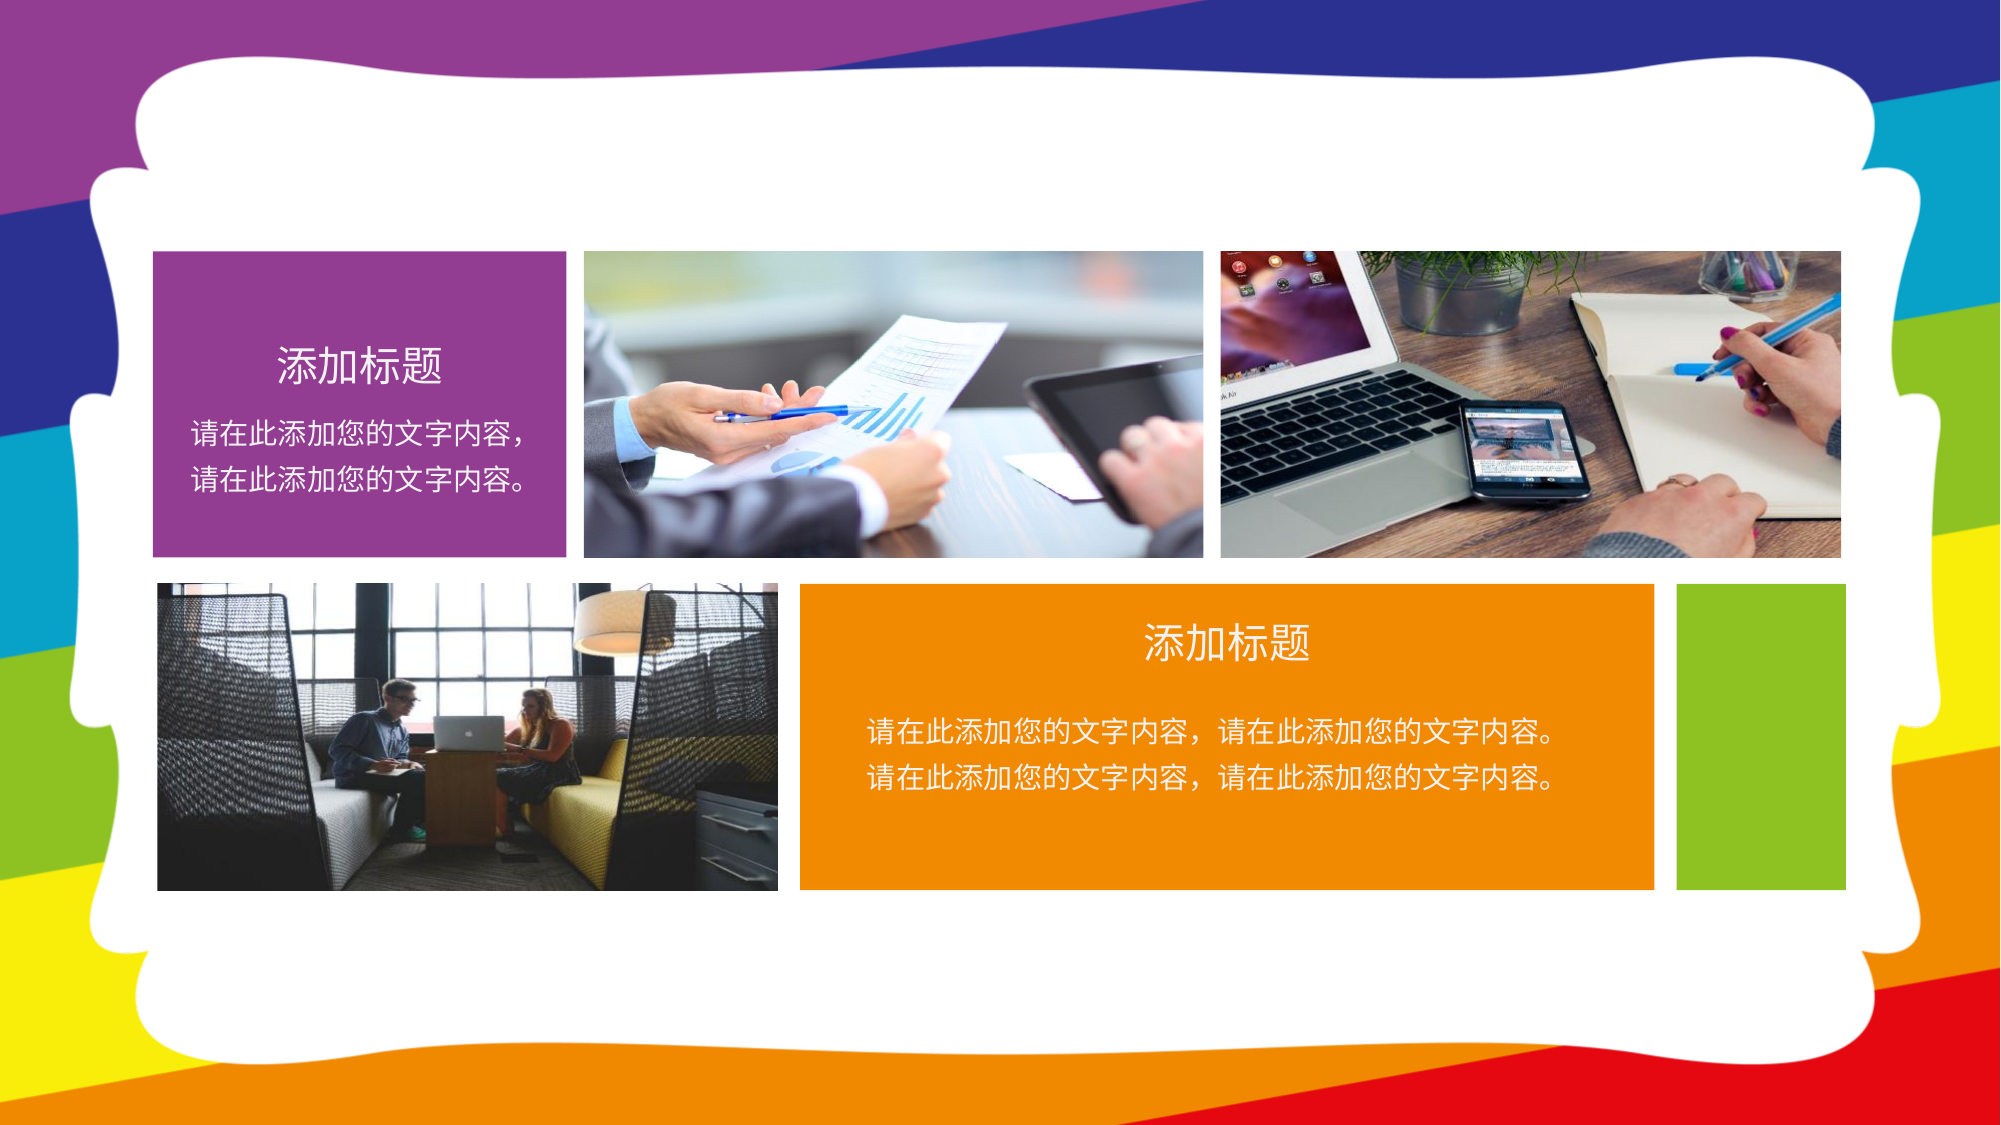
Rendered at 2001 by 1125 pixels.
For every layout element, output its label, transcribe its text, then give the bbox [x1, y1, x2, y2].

text_box 请在此添加您的文字内容，请在此添加您的文字内容。请在此添加您的文字内容，请在此添加您的文字内容。 [852, 695, 1603, 802]
text_box [152, 251, 567, 558]
text_box [1676, 583, 1846, 891]
text_box [157, 583, 778, 891]
text_box [800, 583, 1655, 891]
text_box 添加标题 [249, 332, 470, 397]
text_box [583, 251, 1204, 558]
text_box [1220, 251, 1842, 558]
picture [0, 0, 2001, 1125]
text_box 请在此添加您的文字内容， 请在此添加您的文字内容。 [175, 397, 544, 504]
text_box 添加标题 [1117, 609, 1337, 675]
